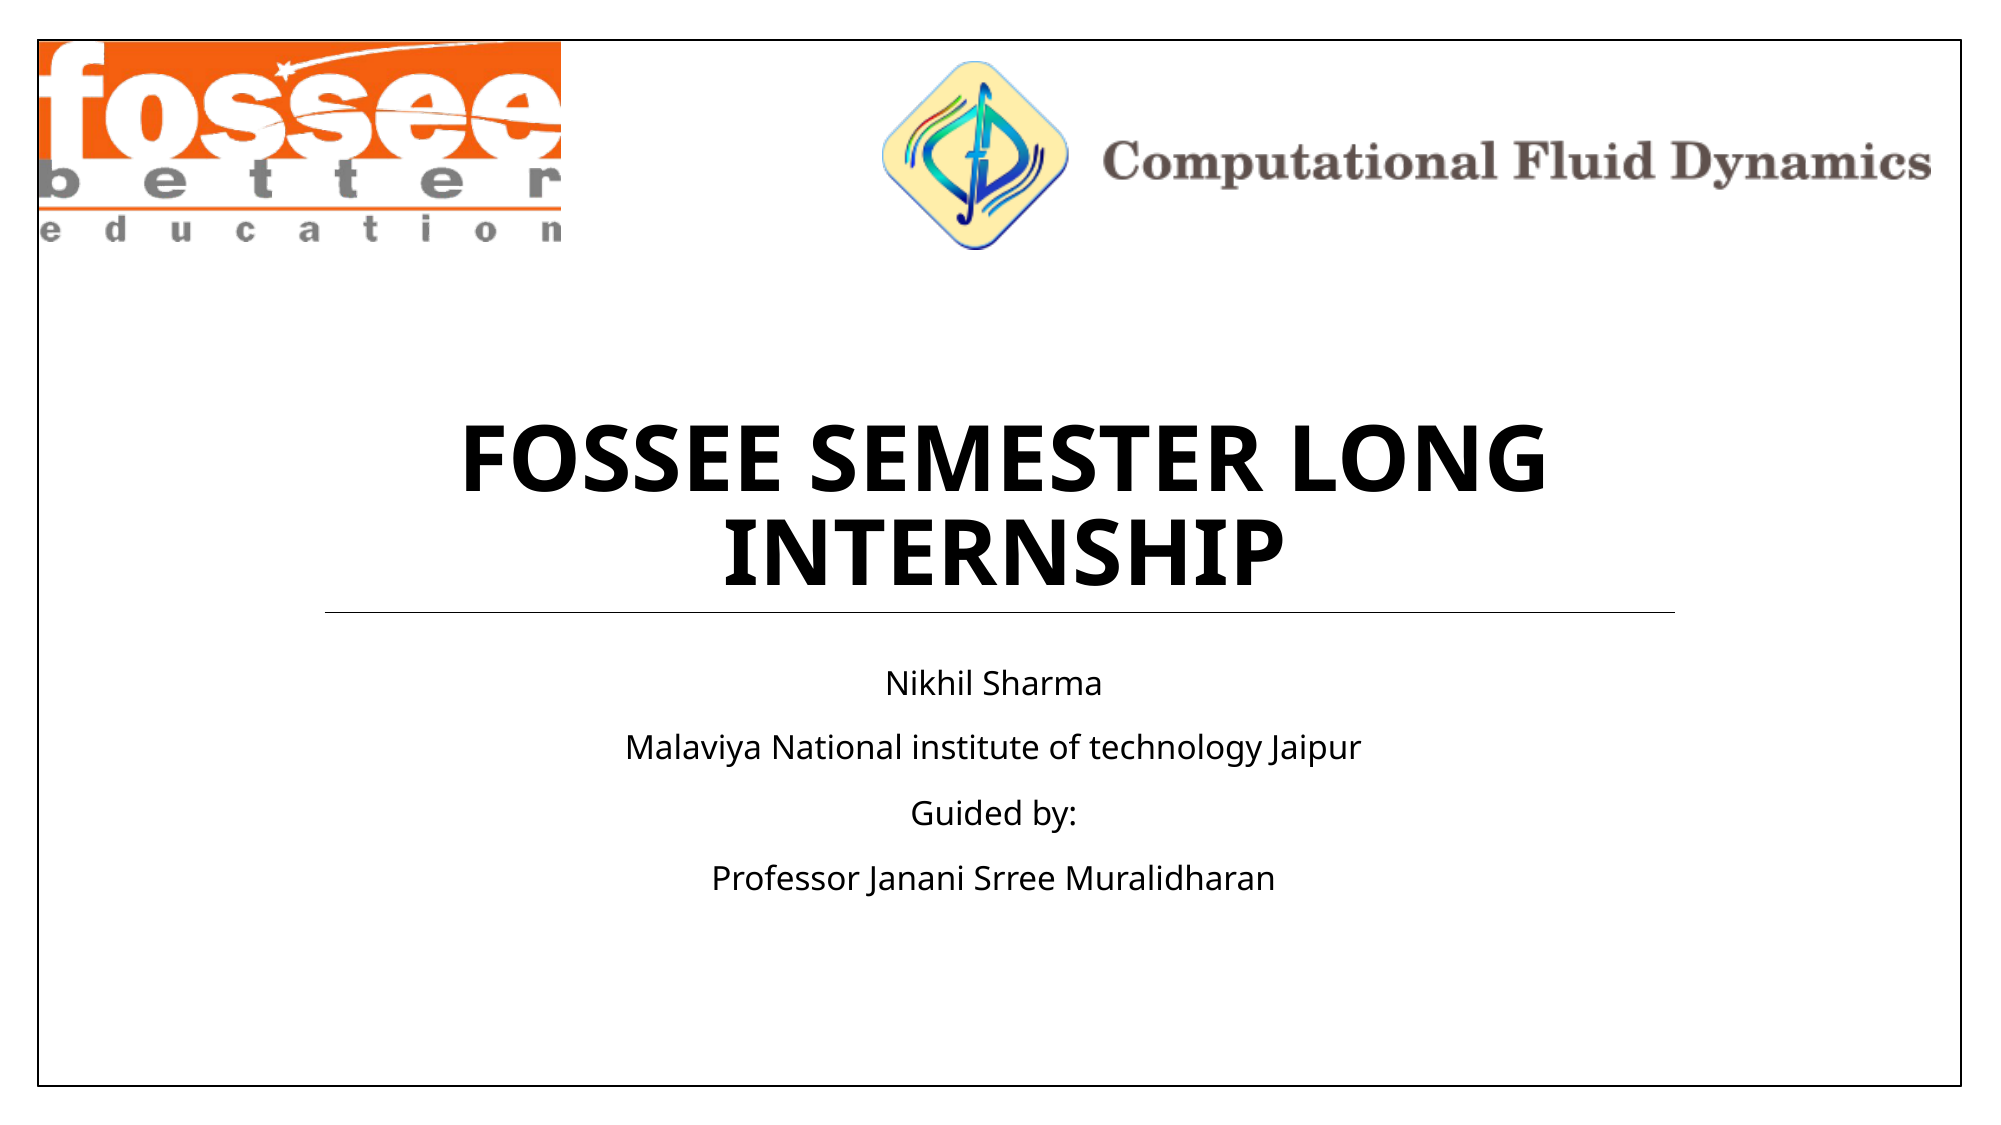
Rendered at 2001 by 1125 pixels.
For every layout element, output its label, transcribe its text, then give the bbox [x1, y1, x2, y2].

picture [881, 60, 1931, 250]
picture [39, 41, 561, 242]
subtitle Nikhil Sharma Malaviya National institute of technology Jaipur Guided by: Professor Janani Srree Muralidharan [169, 658, 1820, 954]
title FOSSEE Semester Long Internship [180, 162, 1831, 612]
